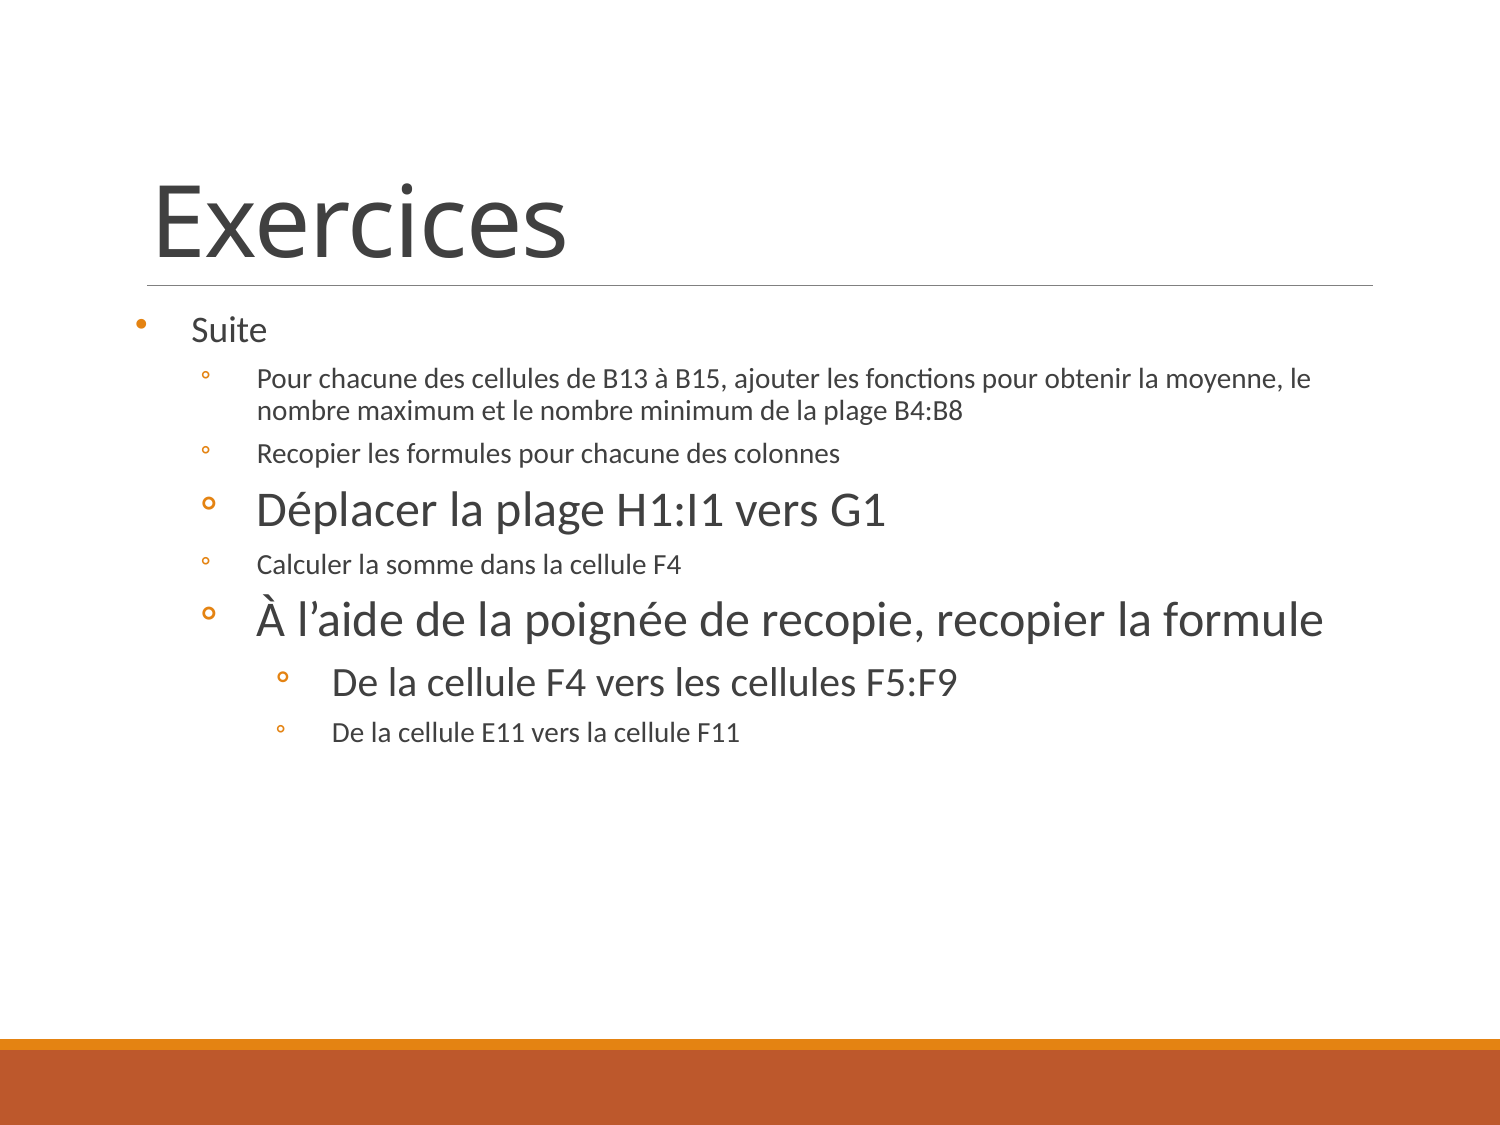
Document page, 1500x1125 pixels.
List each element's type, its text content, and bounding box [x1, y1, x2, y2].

title Exercices [135, 47, 1373, 285]
list Suite Pour chacune des cellules de B13 à B15, ajouter les fonctions pour obtenir la moyenne, le nombre maximum et le nombre minimum de la plage B4:B8 Recopier les formules pour chacune des colonnes Déplacer la plage H1:I1 vers G1 Calculer la somme dans la cellule F4 À l’aide de la poignée de recopie, recopier la formule De la cellule F4 vers les cellules F5:F9 De la cellule E11 vers la cellule F11 [135, 302, 1373, 963]
